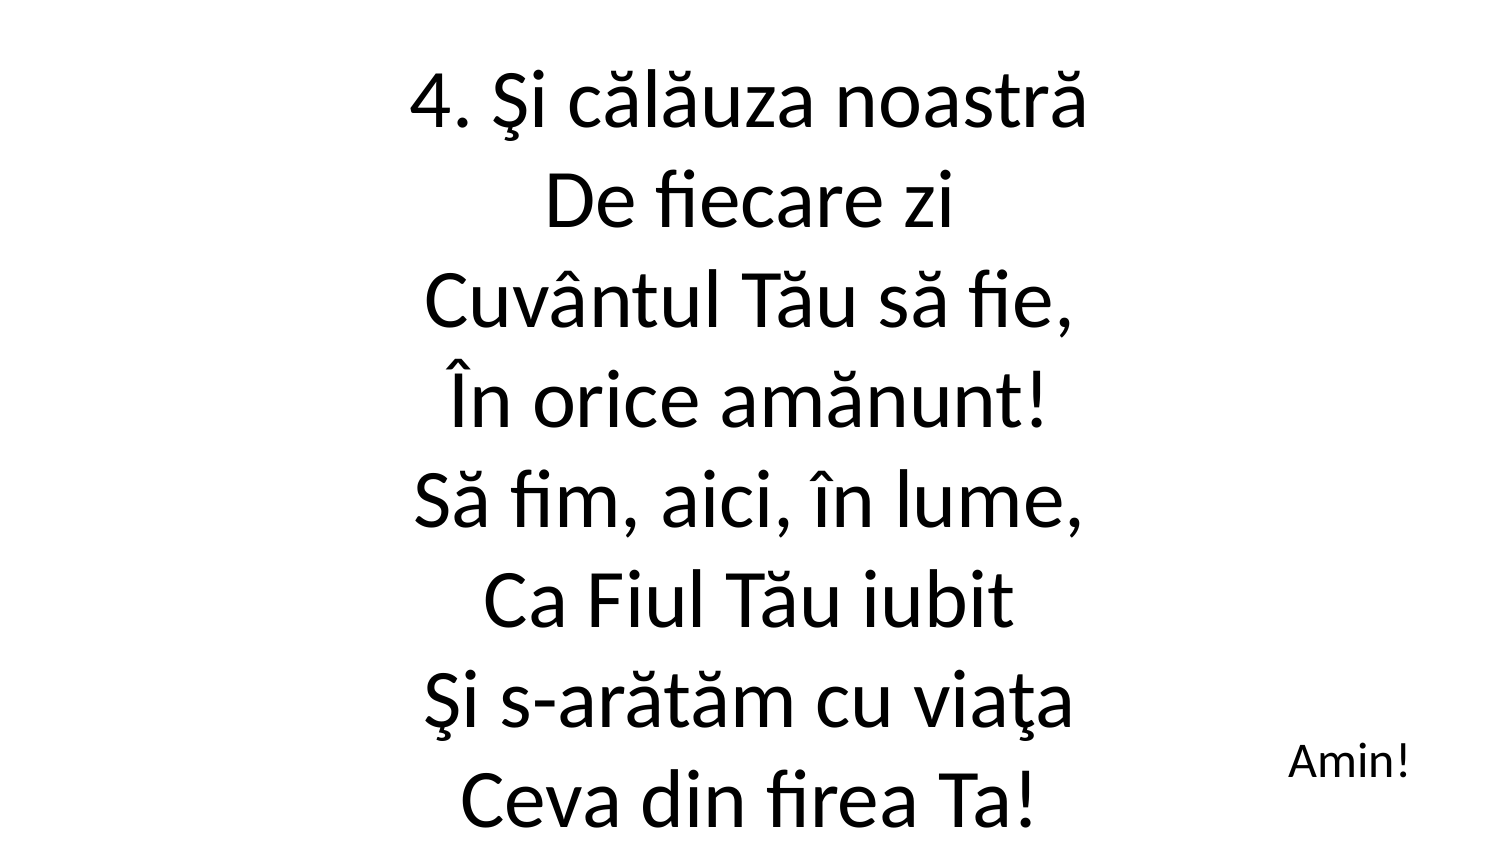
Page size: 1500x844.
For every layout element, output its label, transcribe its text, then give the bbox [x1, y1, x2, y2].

text_box Amin! [1273, 674, 1427, 795]
text_box 4. Şi călăuza noastră De fiecare zi Cuvântul Tău să fie, În orice amănunt! Să fim, aici, în lume, Ca Fiul Tău iubit Şi s-arătăm cu viaţa Ceva din firea Ta! [394, 0, 1105, 844]
